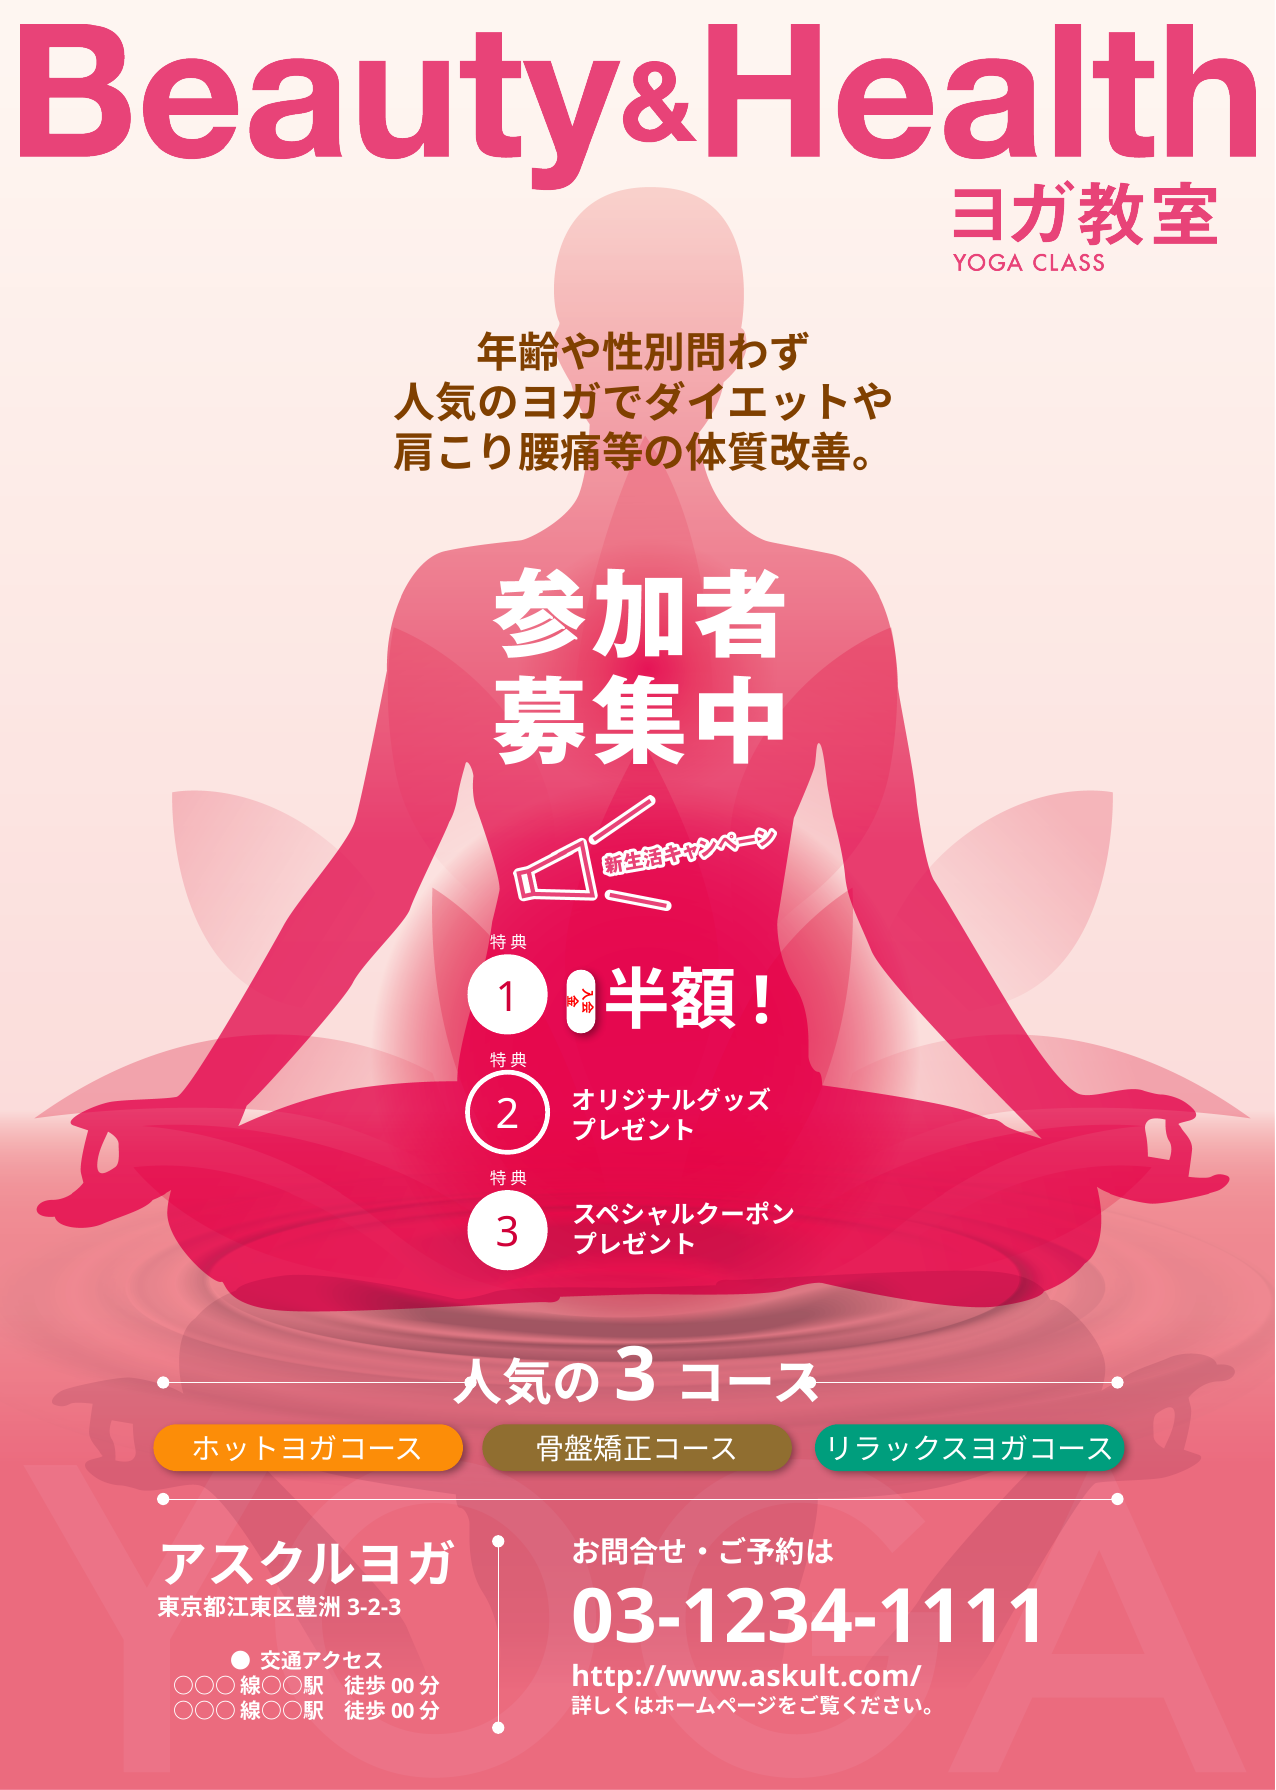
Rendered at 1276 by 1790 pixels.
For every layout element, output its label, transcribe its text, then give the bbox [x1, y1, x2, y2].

text_box お問合せ・ご予約は 03-1234-1111 http://www.askult.com/ 詳しくはホームページをご覧ください。 [556, 1525, 1065, 1726]
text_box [467, 924, 548, 1035]
text_box ホットヨガコース [152, 1423, 464, 1473]
text_box 骨盤矯正コース [481, 1423, 793, 1473]
text_box 入会金 [565, 968, 597, 1035]
text_box 人気の3コース [437, 1317, 838, 1423]
text_box スペシャルクーポン プレゼント [557, 1190, 811, 1266]
text_box 半額! [588, 949, 787, 1045]
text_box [467, 1160, 548, 1271]
text_box 年齢や性別問わず 人気のヨガでダイエットや 肩こり腰痛等の体質改善。 [378, 318, 910, 484]
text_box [467, 1042, 548, 1153]
picture [0, 0, 1275, 1790]
text_box リラックスヨガコース [813, 1423, 1126, 1473]
text_box アスクルヨガ 東京都江東区豊洲3-2-3 ● 交通アクセス ○○○線○○駅 徒歩00分 ○○○線○○駅 徒歩00分 [142, 1525, 471, 1731]
text_box オリジナルグッズ プレゼント [557, 1077, 787, 1153]
